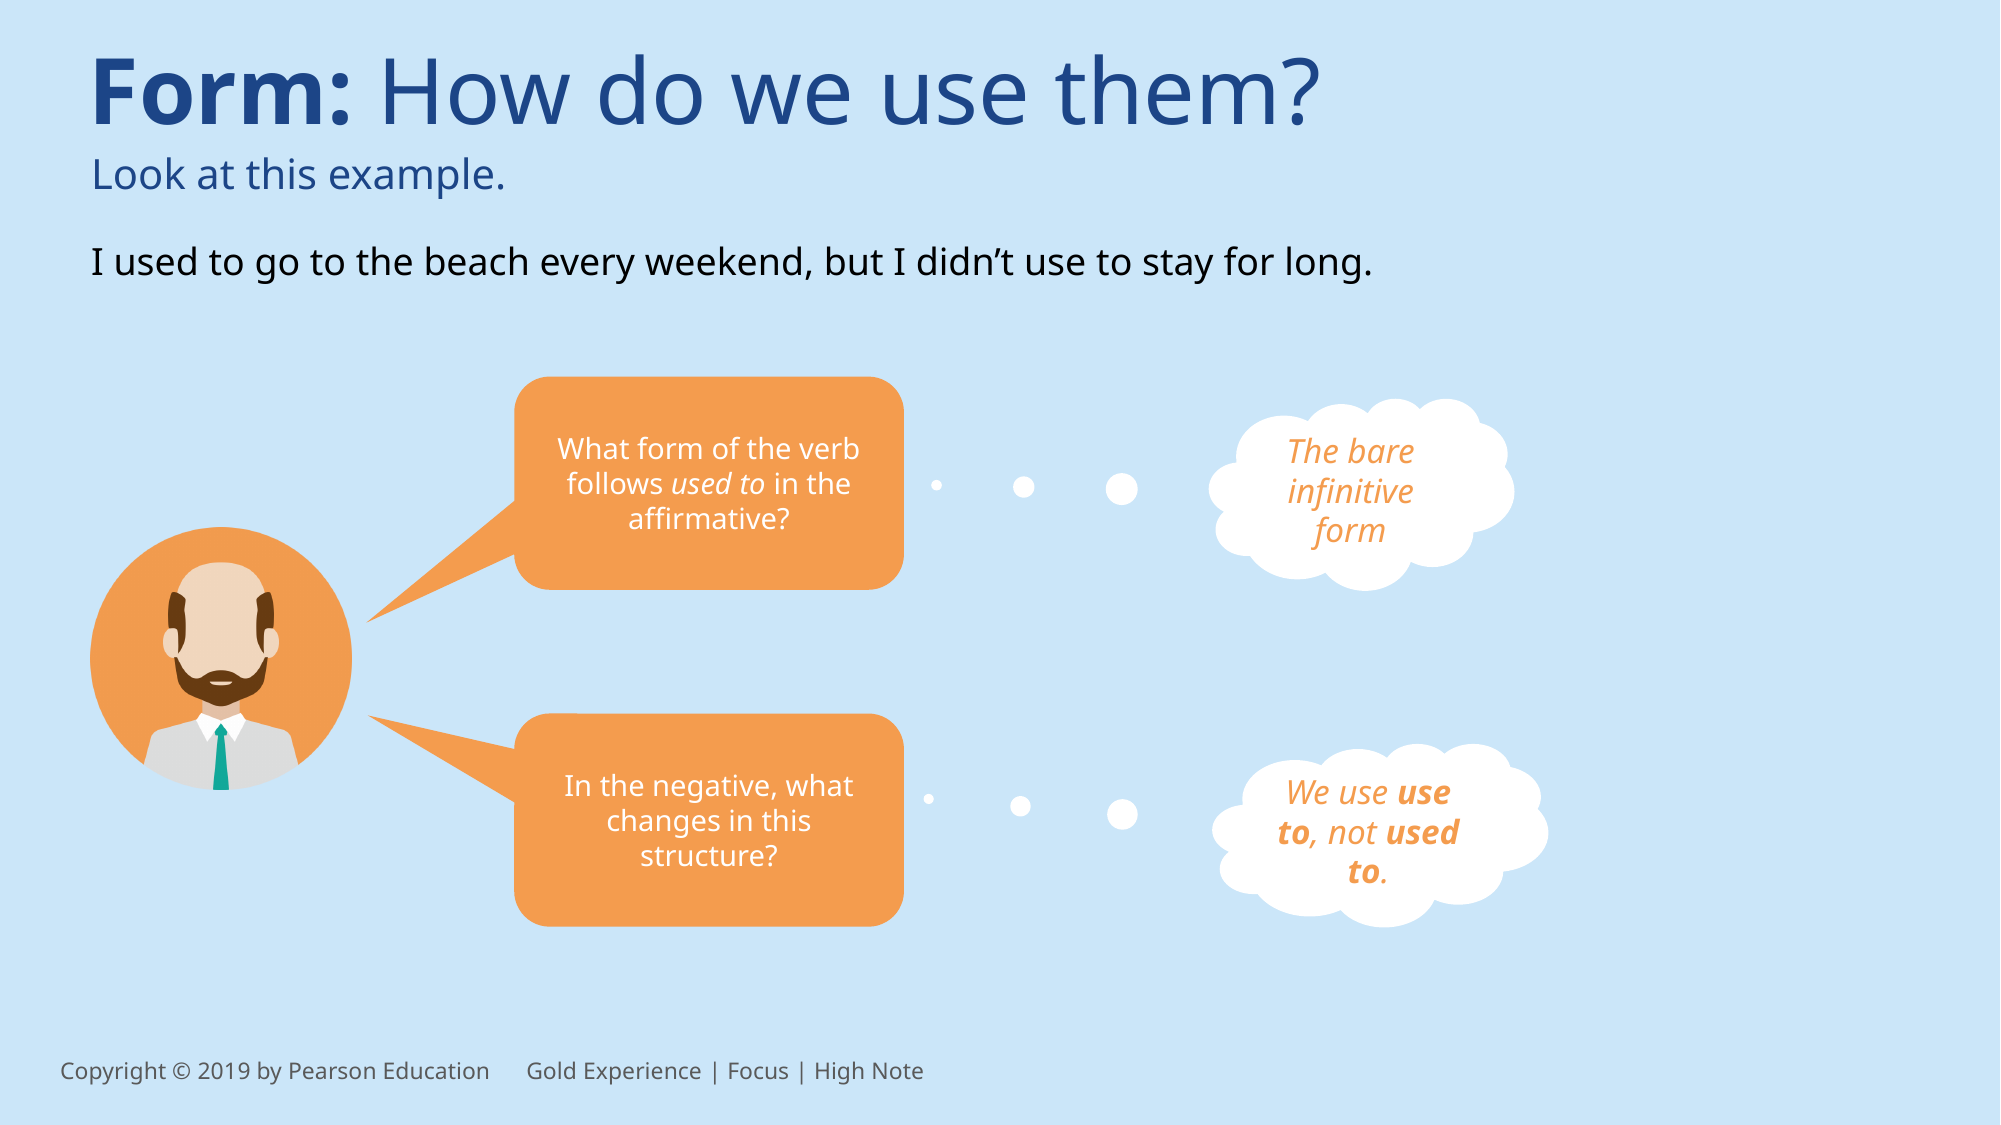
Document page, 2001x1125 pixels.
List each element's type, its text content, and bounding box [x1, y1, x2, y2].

text_box Form: How do we use them? [73, 37, 1716, 171]
text_box The bare infinitive form [1105, 473, 1138, 506]
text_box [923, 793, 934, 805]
picture [89, 527, 352, 790]
text_box The bare infinitive form [1013, 476, 1035, 498]
text_box The bare infinitive form [1208, 398, 1515, 591]
footer Copyright © 2019 by Pearson Education Gold Experience | Focus | High Note [45, 1040, 1084, 1101]
text_box What form of the verb follows used to in the affirmative? [366, 376, 904, 623]
text_box We use use to, not used to. [1212, 743, 1549, 928]
text_box Look at this example. [76, 146, 1798, 214]
text_box We use use to, not used to. [1107, 799, 1138, 830]
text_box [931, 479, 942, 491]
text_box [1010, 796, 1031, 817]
text_box I used to go to the beach every weekend, but I didn’t use to stay for long. [76, 229, 1830, 382]
text_box In the negative, what changes in this structure? [367, 713, 904, 927]
